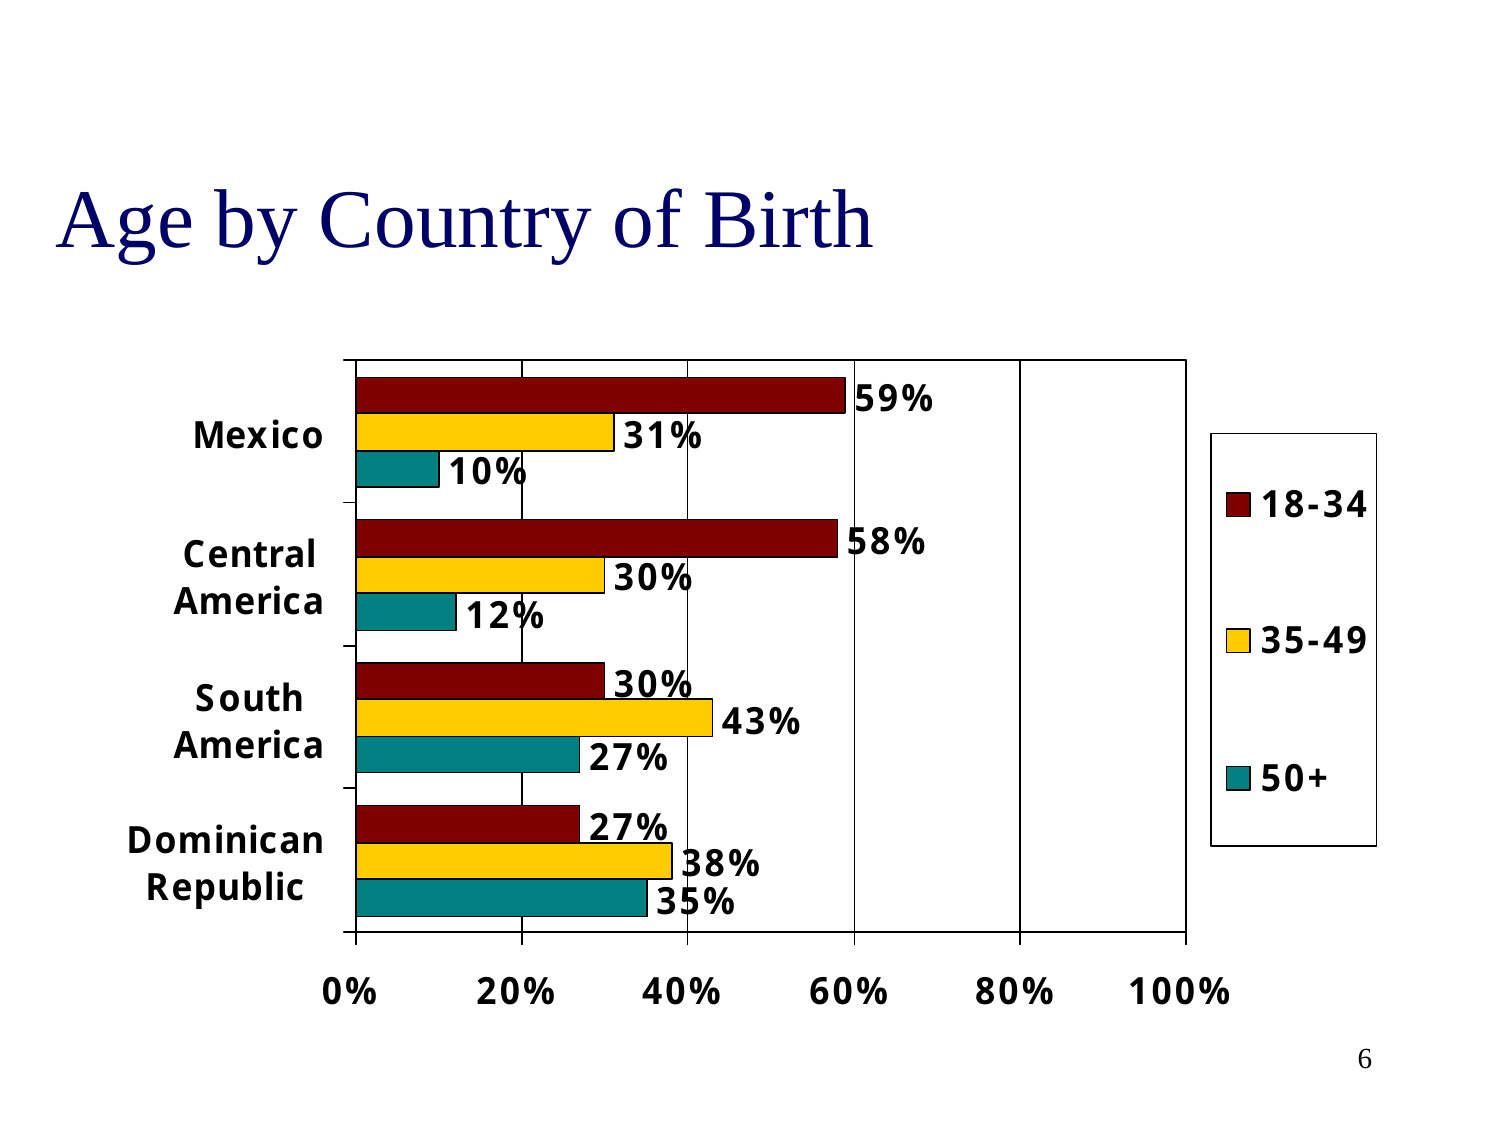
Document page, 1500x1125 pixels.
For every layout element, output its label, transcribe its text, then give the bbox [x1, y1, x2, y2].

slide_number 6 [1074, 1033, 1388, 1108]
title Age by Country of Birth [40, 152, 1316, 276]
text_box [112, 351, 1388, 1028]
